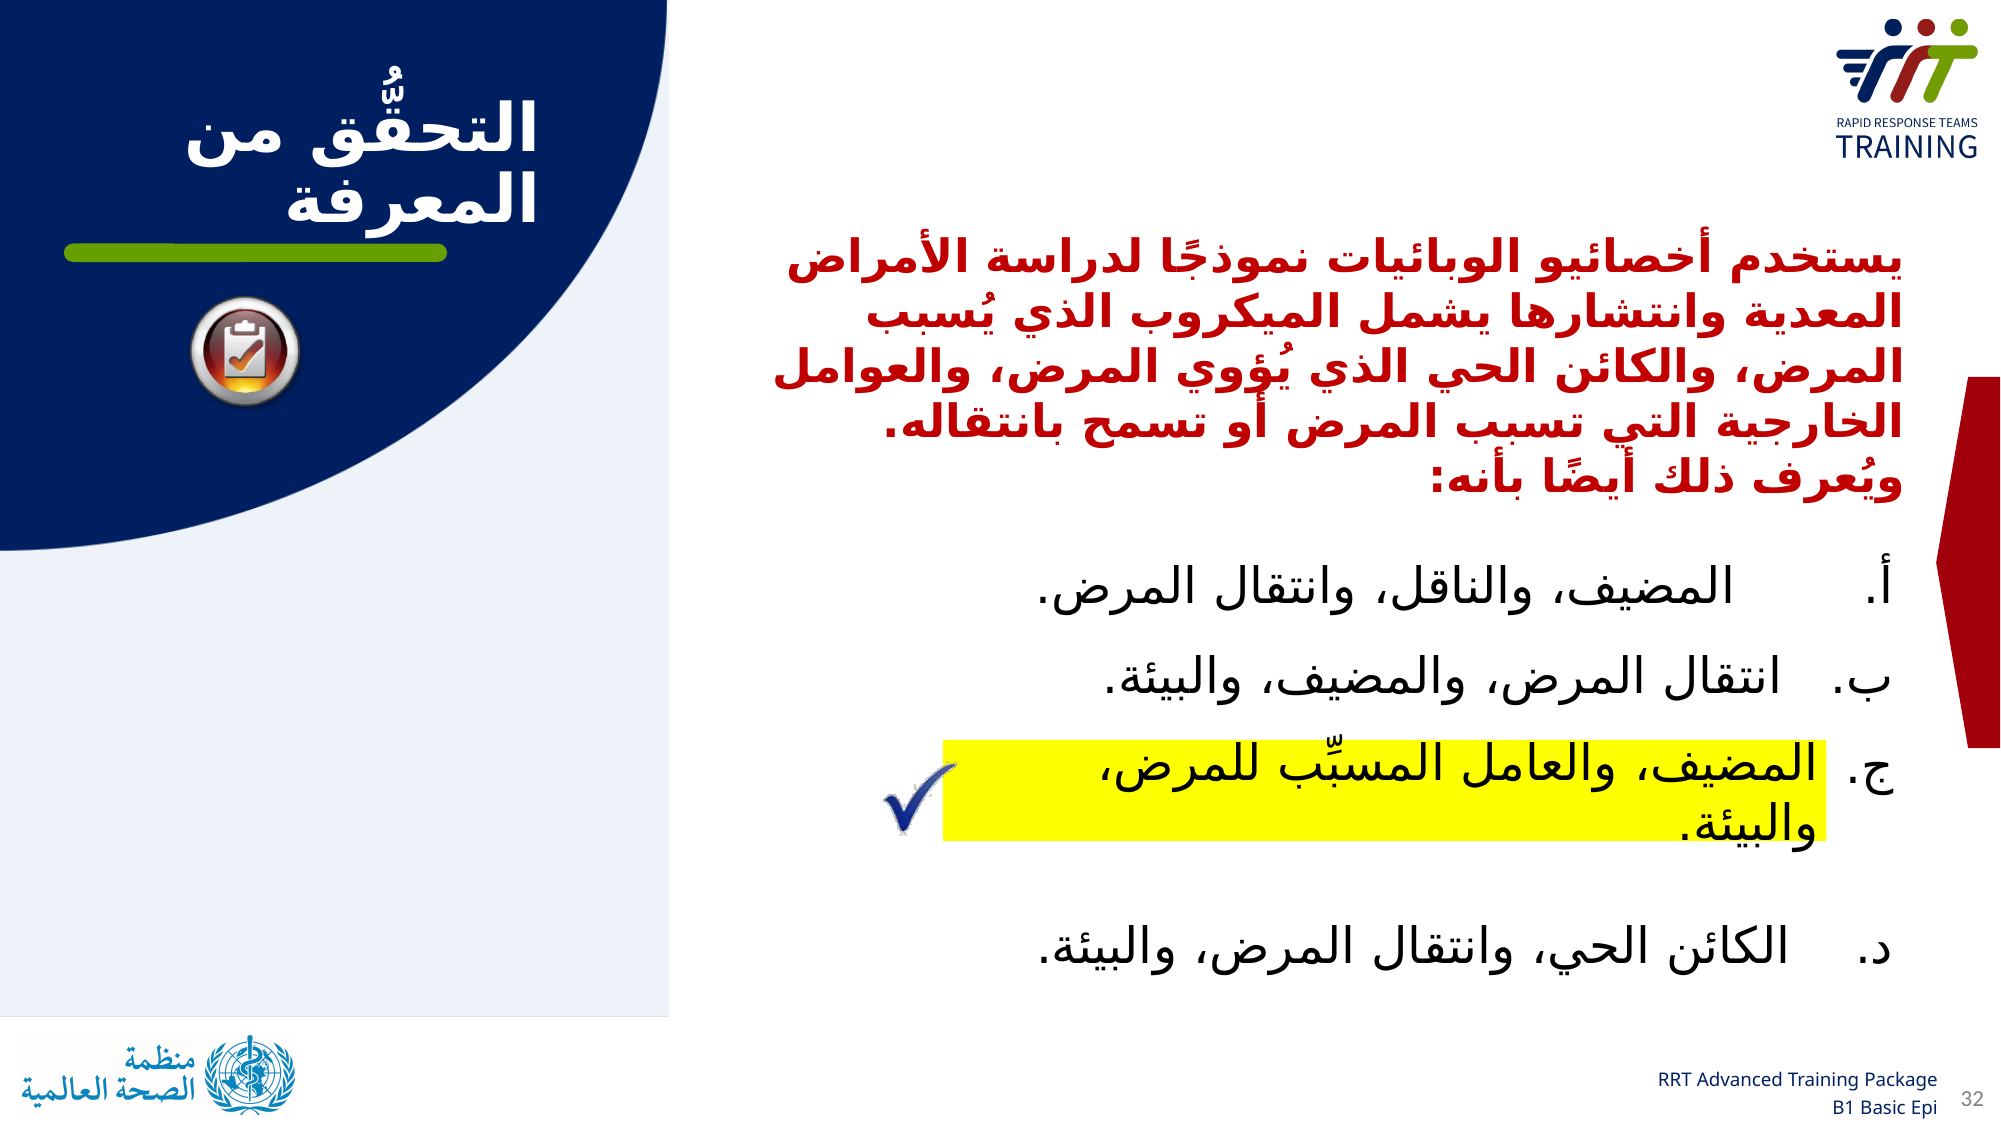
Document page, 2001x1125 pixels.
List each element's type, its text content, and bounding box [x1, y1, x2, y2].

text_box [63, 243, 448, 263]
text_box يستخدم أخصائيو الوبائيات نموذجًا لدراسة الأمراض المعدية وانتشارها يشمل الميكروب الذي يُسبب المرض، والكائن الحي الذي يُؤوي المرض، والعوامل الخارجية التي تسبب المرض أو تسمح بانتقاله. ويُعرف ذلك أيضًا بأنه: [722, 219, 1913, 510]
title التحقُّق من المعرفة [62, 85, 549, 243]
text_box أ. المضيف، والناقل، وانتقال المرض. ب. انتقال المرض، والمضيف، والبيئة. ج. د. الكائن الحي، وانتقال المرض، والبيئة. [766, 515, 1901, 981]
picture [22, 1035, 295, 1115]
picture [0, 0, 669, 1018]
picture [864, 758, 969, 837]
picture [1835, 19, 1978, 167]
picture [252, 1050, 258, 1059]
